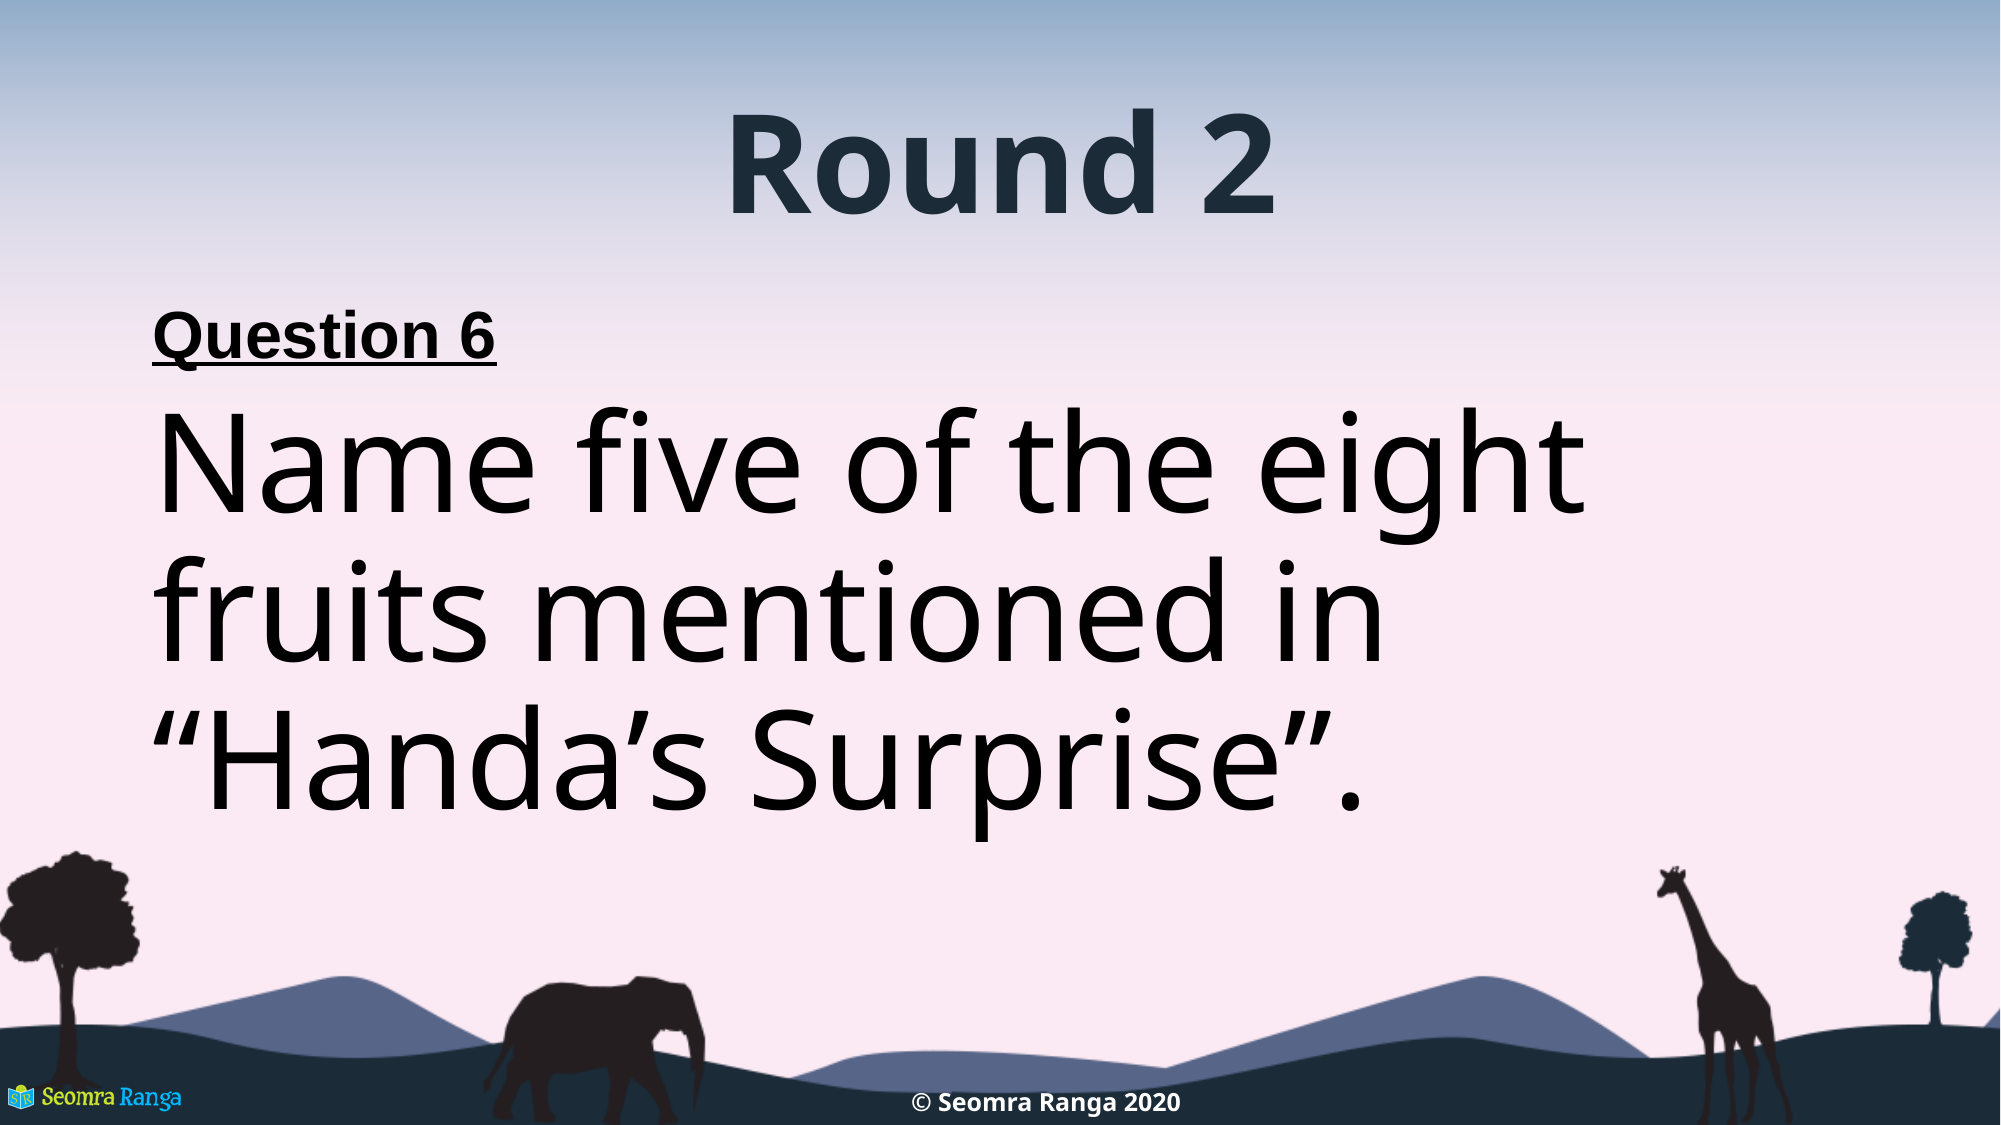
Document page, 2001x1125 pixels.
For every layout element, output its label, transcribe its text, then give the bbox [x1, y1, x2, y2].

list Question 6 Name five of the eight fruits mentioned in “Handa’s Surprise”. [137, 293, 1863, 1014]
picture [0, 0, 2001, 1125]
title Round 2 [137, 59, 1863, 278]
text_box © Seomra Ranga 2020 www.seomraranga.com [762, 1079, 1330, 1125]
